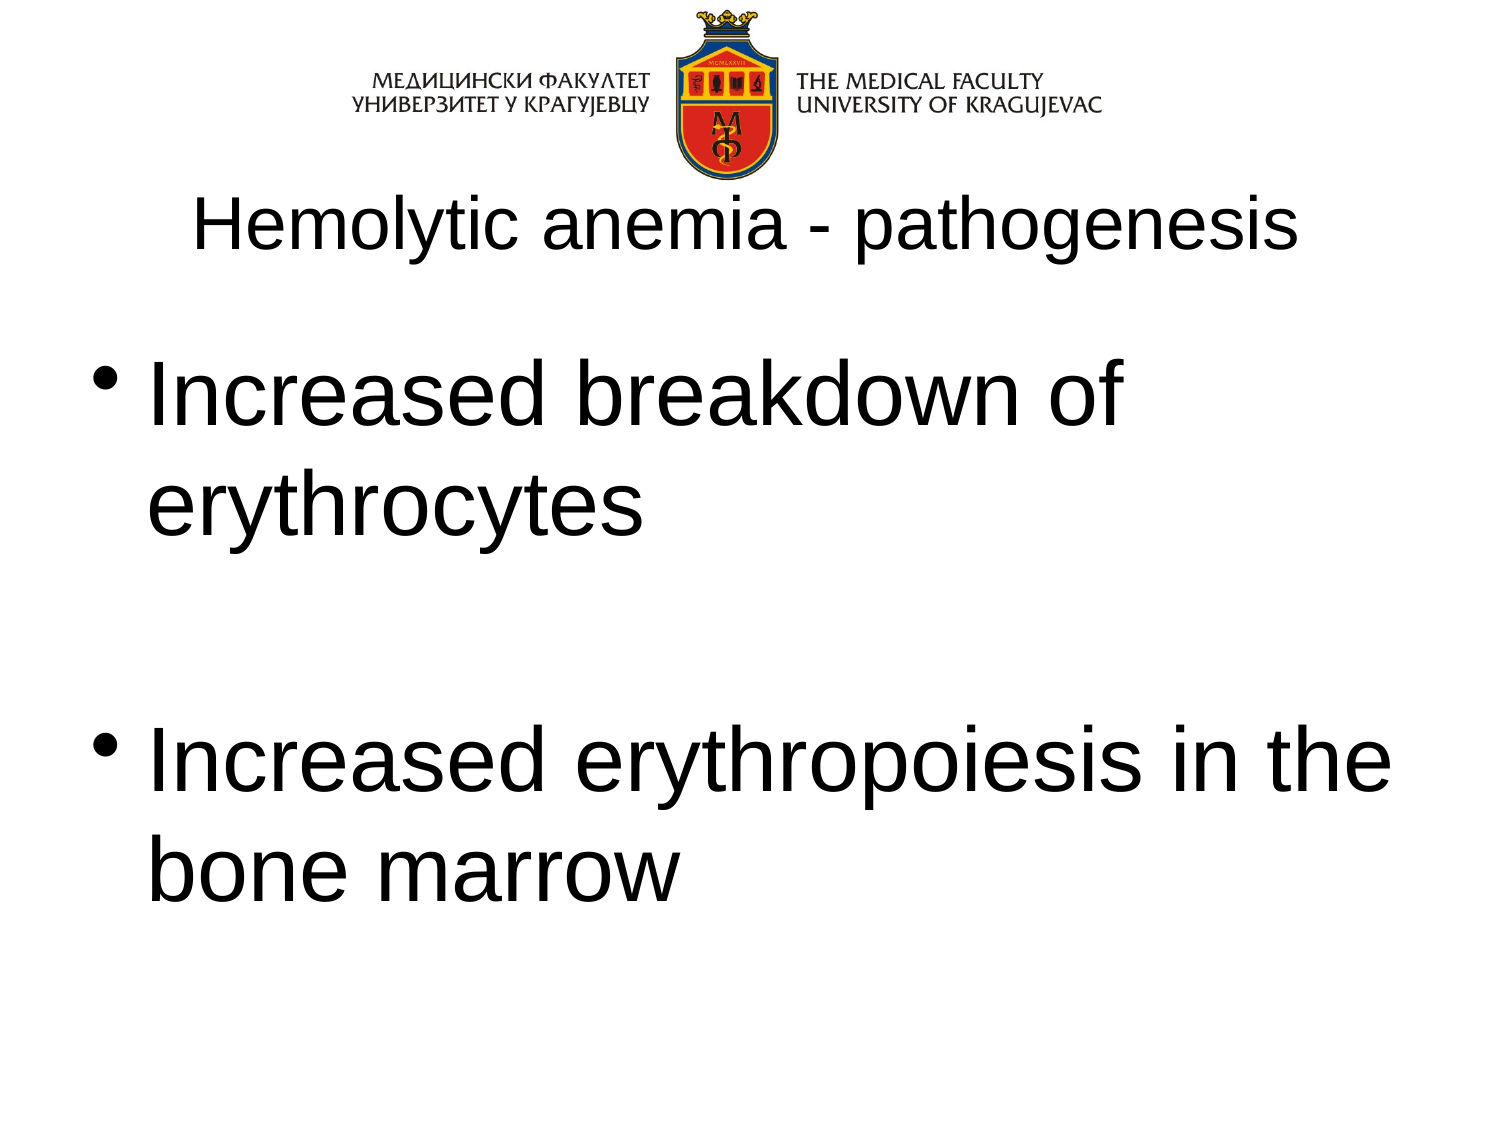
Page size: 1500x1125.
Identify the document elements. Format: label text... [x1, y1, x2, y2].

title Hemolytic anemia - pathogenesis [71, 172, 1422, 266]
list Increased breakdown of erythrocytes Increased erythropoiesis in the bone marrow [75, 326, 1425, 1118]
picture [328, 0, 1125, 172]
